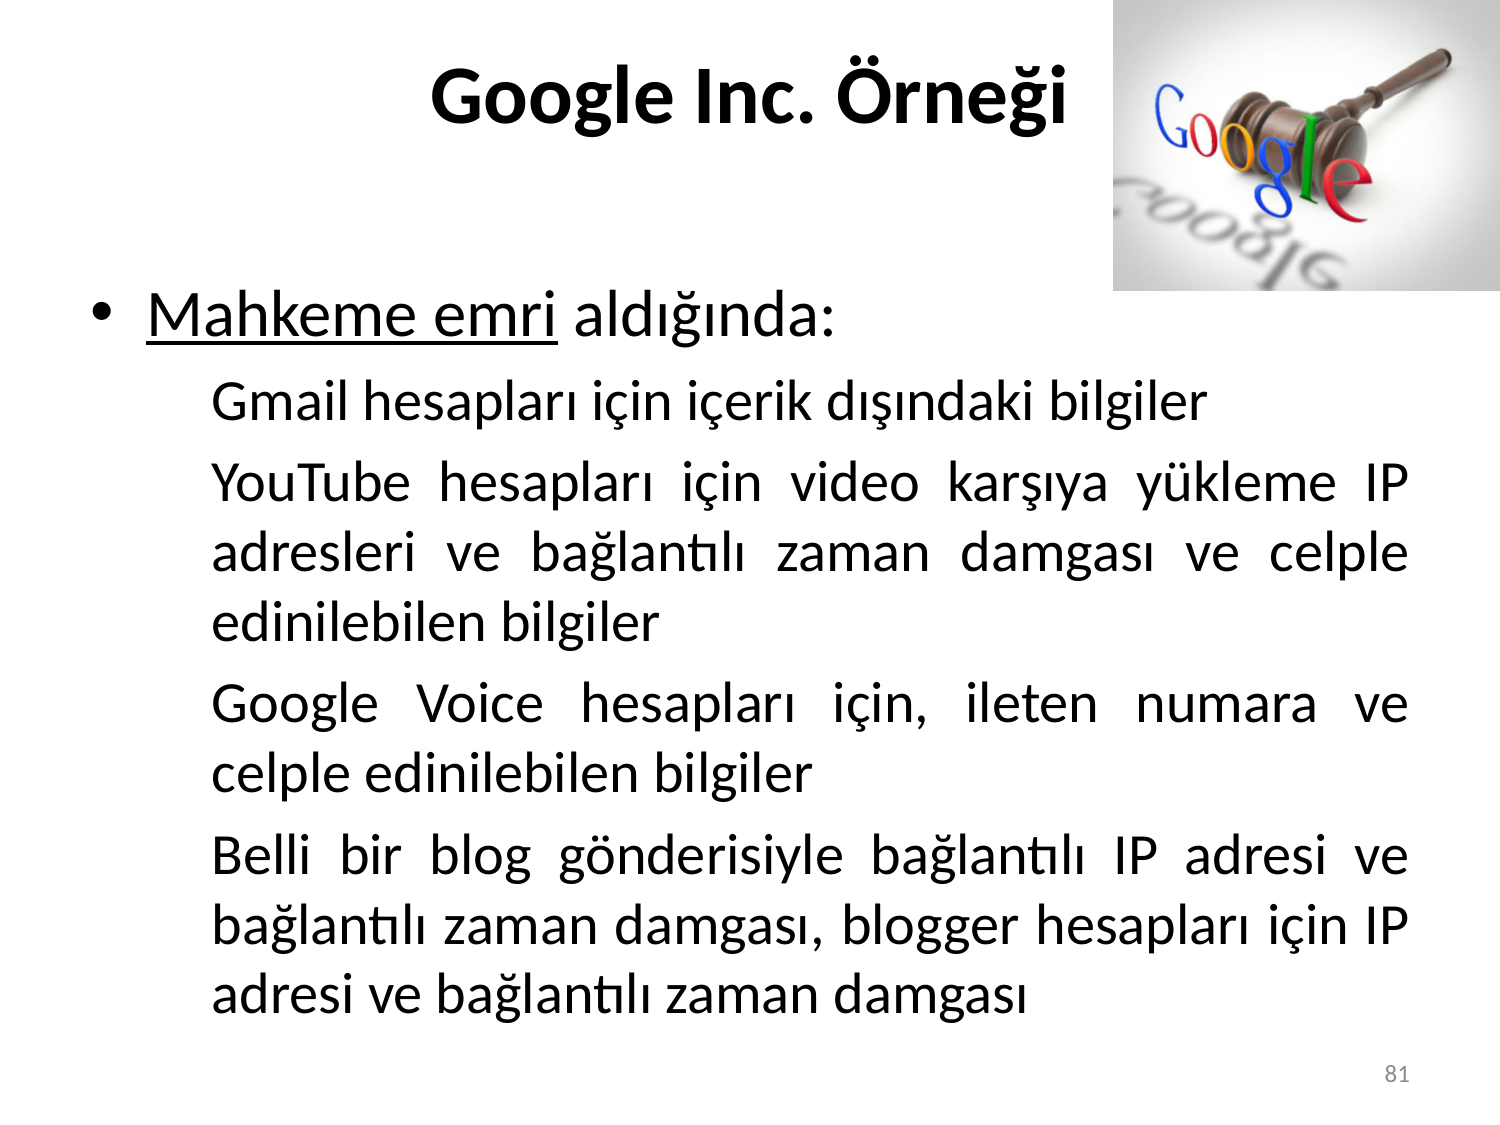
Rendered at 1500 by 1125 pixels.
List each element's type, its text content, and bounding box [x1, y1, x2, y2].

slide_number 81 [1074, 1042, 1425, 1103]
title Google Inc. Örneği [75, 33, 1108, 221]
picture [1113, 0, 1500, 291]
list Mahkeme emri aldığında: Gmail hesapları için içerik dışındaki bilgiler YouTube hesapları için video karşıya yükleme IP adresleri ve bağlantılı zaman damgası ve celple edinilebilen bilgiler Google Voice hesapları için, ileten numara ve celple edinilebilen bilgiler Belli bir blog gönderisiyle bağlantılı IP adresi ve bağlantılı zaman damgası, blogger hesapları için IP adresi ve bağlantılı zaman damgası [75, 262, 1425, 1063]
